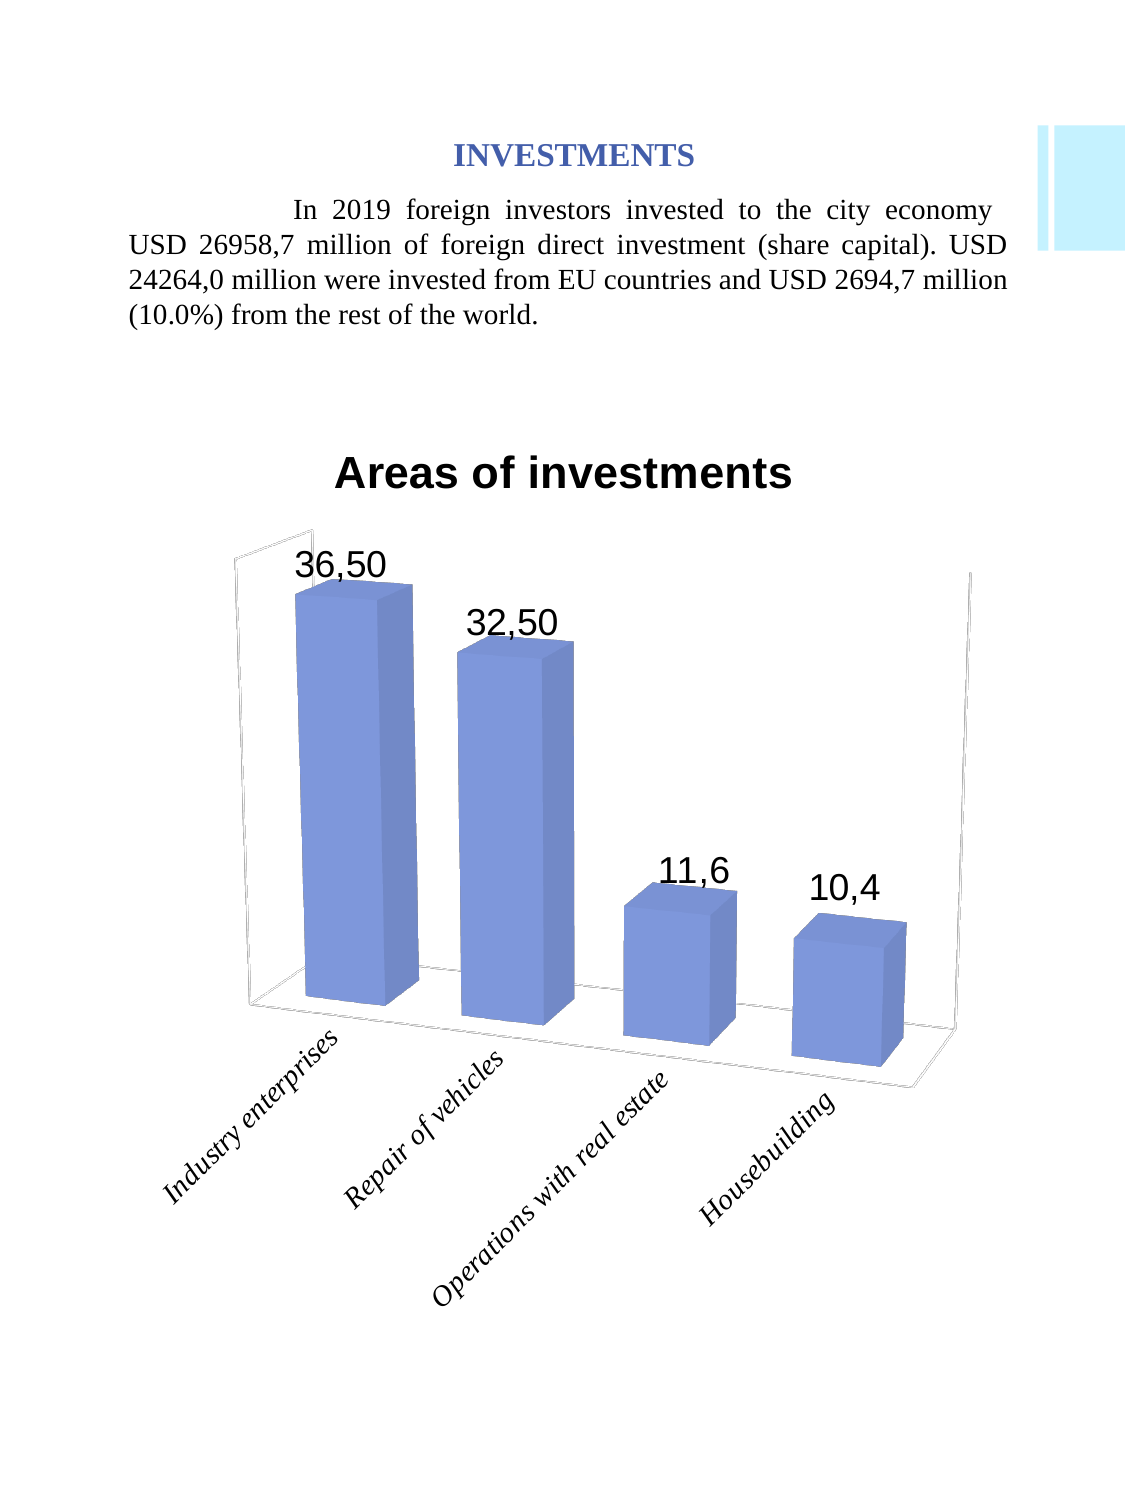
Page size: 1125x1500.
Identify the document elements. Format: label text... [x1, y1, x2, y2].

chart [113, 406, 1015, 1334]
text_box In 2019 foreign investors invested to the city economy USD 26958,7 million of foreign direct investment (share capital). USD 24264,0 million were invested from EU countries and USD 2694,7 million (10.0%) from the rest of the world. [113, 183, 1024, 609]
title INVESTMENTS [125, 123, 1024, 183]
